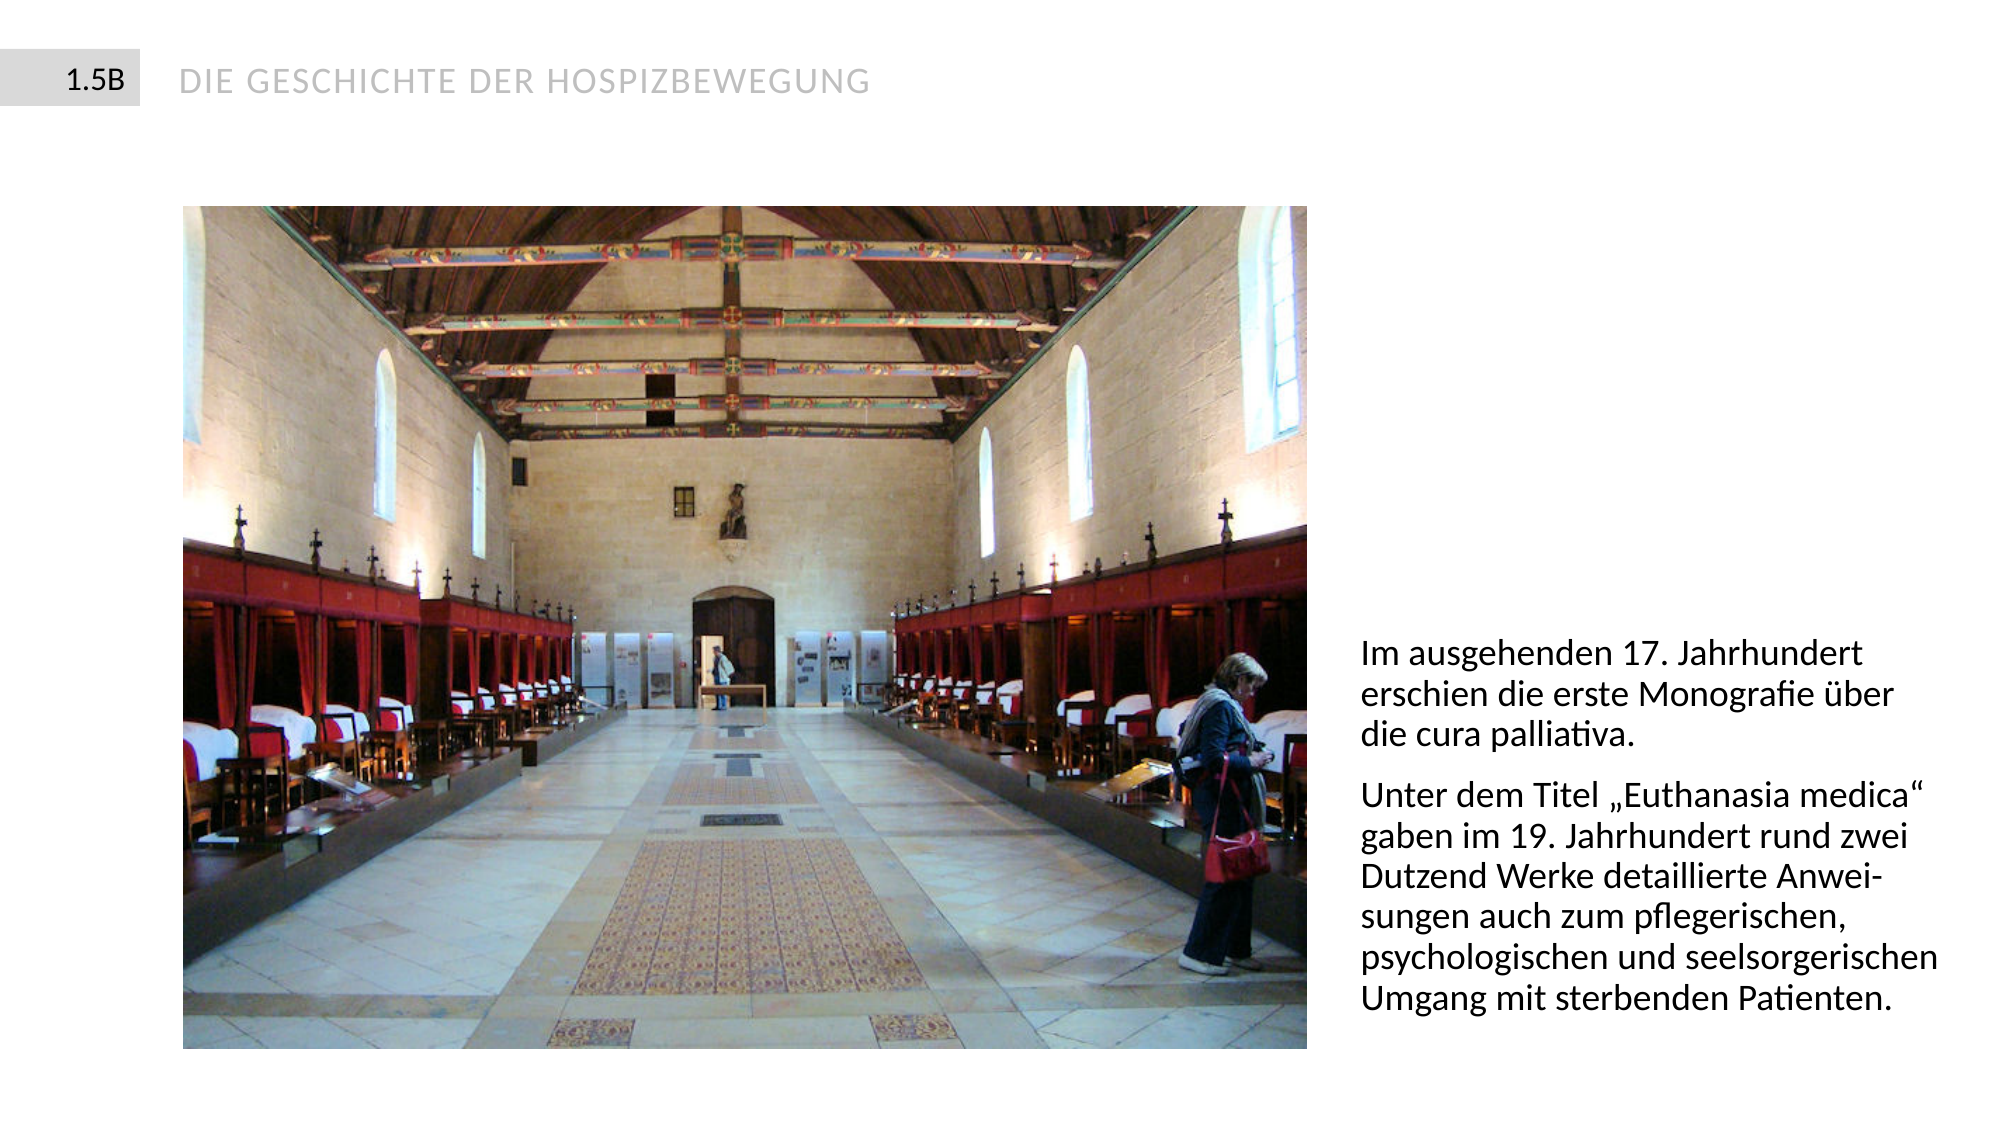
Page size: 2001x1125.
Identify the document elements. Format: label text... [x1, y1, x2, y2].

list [182, 206, 1307, 1050]
text_box Im ausgehenden 17. Jahrhundert erschien die erste Monografie über die cura palliativa. Unter dem Titel „Euthanasia medica“ gaben im 19. Jahrhundert rund zwei Dutzend Werke detaillierte Anwei- sungen auch zum pflegerischen, psychologischen und seelsorgerischen Umgang mit sterbenden Patienten. [1345, 625, 2000, 1100]
